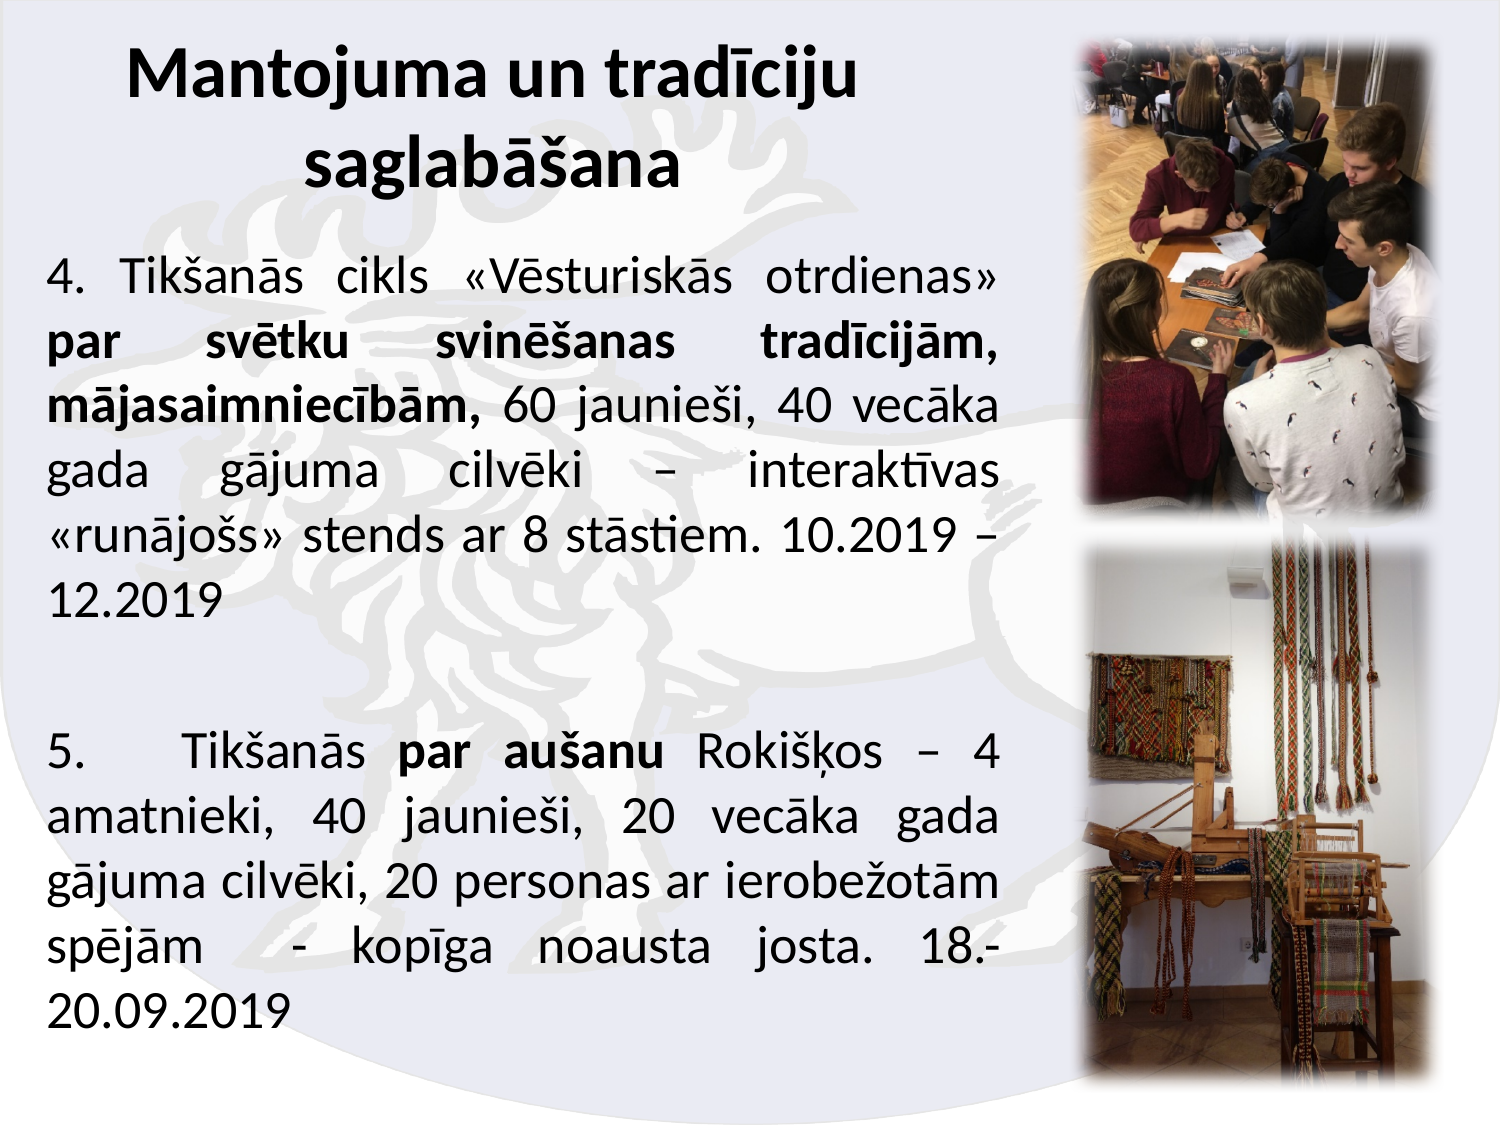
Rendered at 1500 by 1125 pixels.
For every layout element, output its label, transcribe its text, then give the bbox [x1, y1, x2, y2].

picture [974, 559, 1500, 1065]
list 4. Tikšanās cikls «Vēsturiskās otrdienas» par svētku svinēšanas tradīcijām, mājasaimniecībām, 60 jaunieši, 40 vecāka gada gājuma cilvēki – interaktīvas «runājošs» stends ar 8 stāstiem. 10.2019 – 12.2019 5. Tikšanās par aušanu Rokišķos – 4 amatnieki, 40 jaunieši, 20 vecāka gada gājuma cilvēki, 20 personas ar ierobežotām spējām - kopīga noausta josta. 18.-20.09.2019 [31, 231, 1016, 1049]
title Mantojuma un tradīciju saglabāšana [0, 54, 1016, 171]
picture [1008, 60, 1500, 499]
